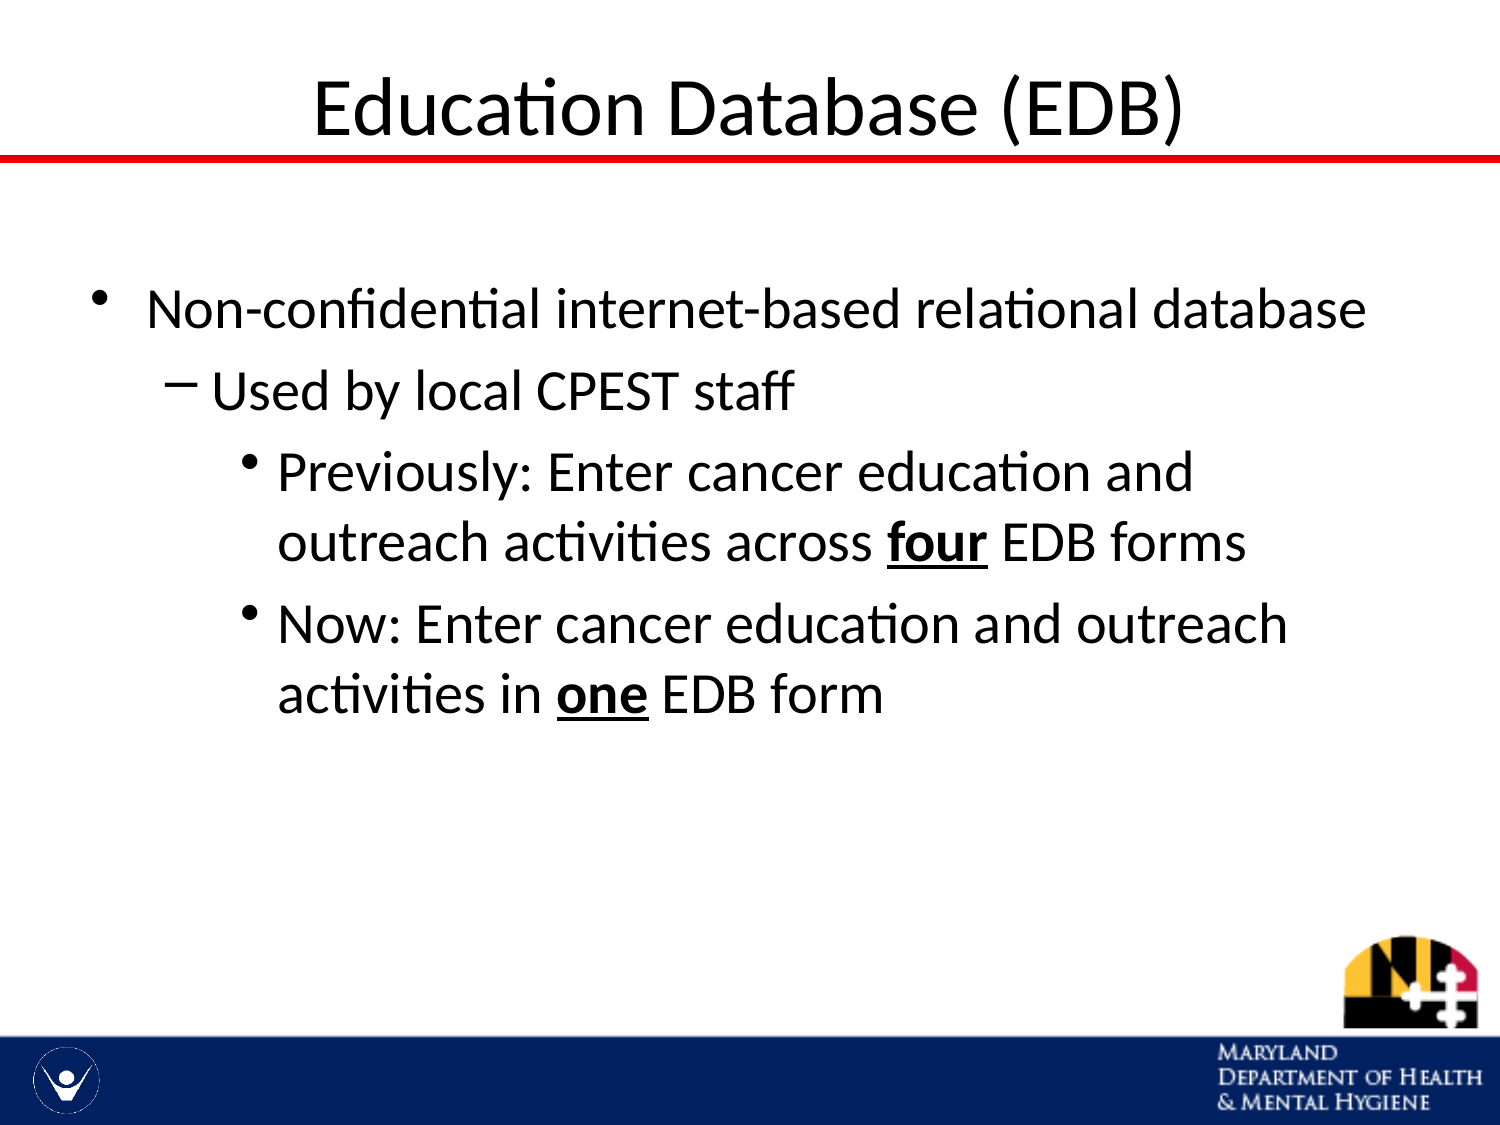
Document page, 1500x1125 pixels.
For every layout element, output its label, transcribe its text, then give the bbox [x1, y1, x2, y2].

list Non-confidential internet-based relational database Used by local CPEST staff Previously: Enter cancer education and outreach activities across four EDB forms Now: Enter cancer education and outreach activities in one EDB form [75, 262, 1425, 863]
picture [0, 163, 1500, 1125]
picture [0, 0, 1500, 155]
title Education Database (EDB) [75, 45, 1425, 233]
